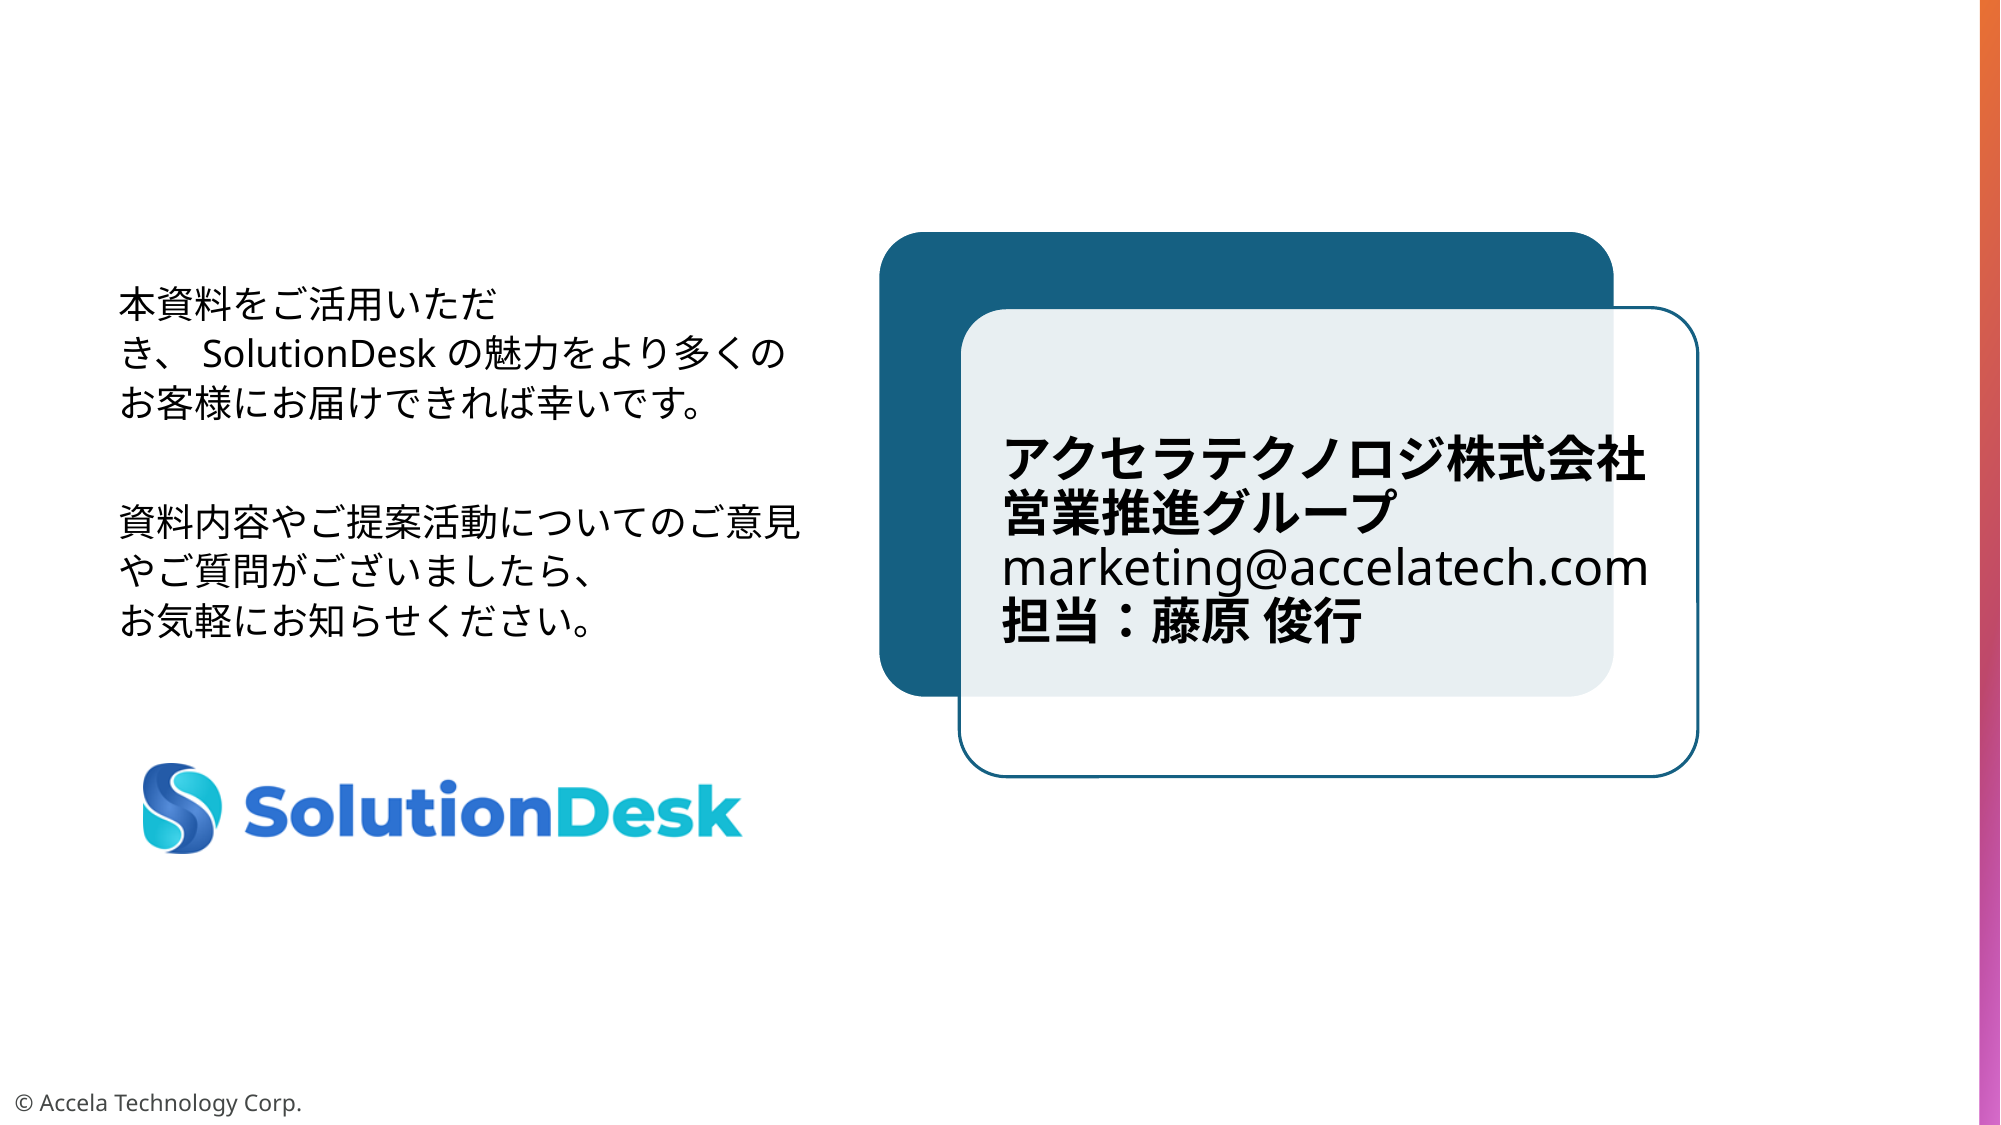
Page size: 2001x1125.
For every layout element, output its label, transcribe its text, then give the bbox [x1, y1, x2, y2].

text_box 本資料をご活用いただき、SolutionDeskの魅力をより多くのお客様にお届けできれば幸いです。 資料内容やご提案活動についてのご意見やご質問がございましたら、 お気軽にお知らせください。 [103, 271, 819, 660]
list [876, 169, 1699, 838]
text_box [1979, 0, 2000, 1125]
text_box © Accela Technology Corp. [0, 1081, 1000, 1124]
picture [143, 763, 743, 855]
